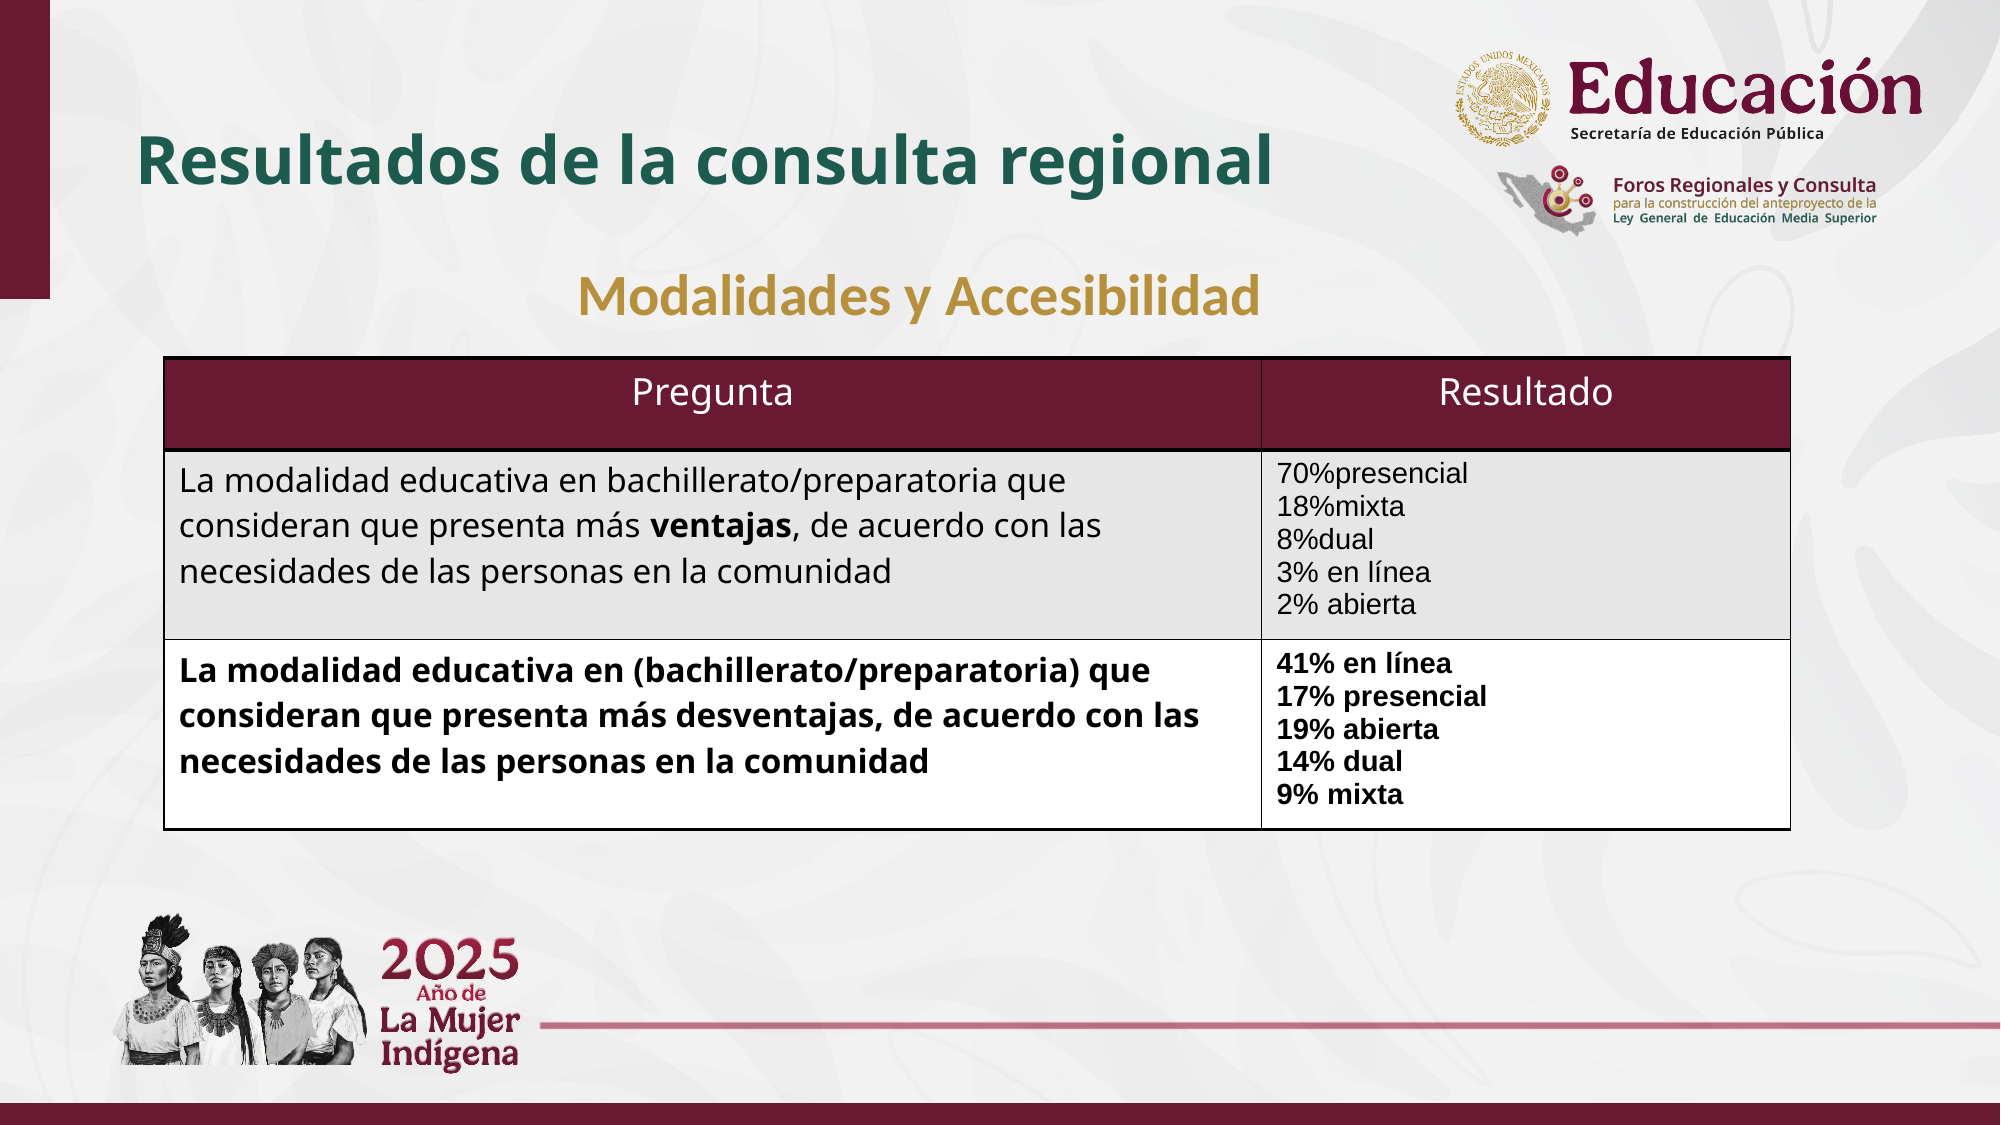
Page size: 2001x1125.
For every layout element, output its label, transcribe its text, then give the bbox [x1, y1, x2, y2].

table_header Pregunta [165, 360, 1261, 448]
table_cell La modalidad educativa en (bachillerato/preparatoria) que consideran que presenta más desventajas, de acuerdo con las necesidades de las personas en la comunidad [165, 640, 1261, 828]
text_box Modalidades y Accesibilidad [295, 249, 1544, 335]
table_cell 41% en línea 17% presencial 19% abierta 14% dual 9% mixta [1262, 640, 1790, 828]
table_header Resultado [1262, 360, 1790, 448]
text_box Resultados de la consulta regional [120, 110, 1327, 206]
table_cell 70%presencial 18%mixta 8%dual 3% en línea 2% abierta [1262, 452, 1790, 639]
table_cell La modalidad educativa en bachillerato/preparatoria que consideran que presenta más ventajas, de acuerdo con las necesidades de las personas en la comunidad [165, 452, 1261, 639]
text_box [1455, 51, 1922, 237]
picture [0, 0, 2001, 1125]
